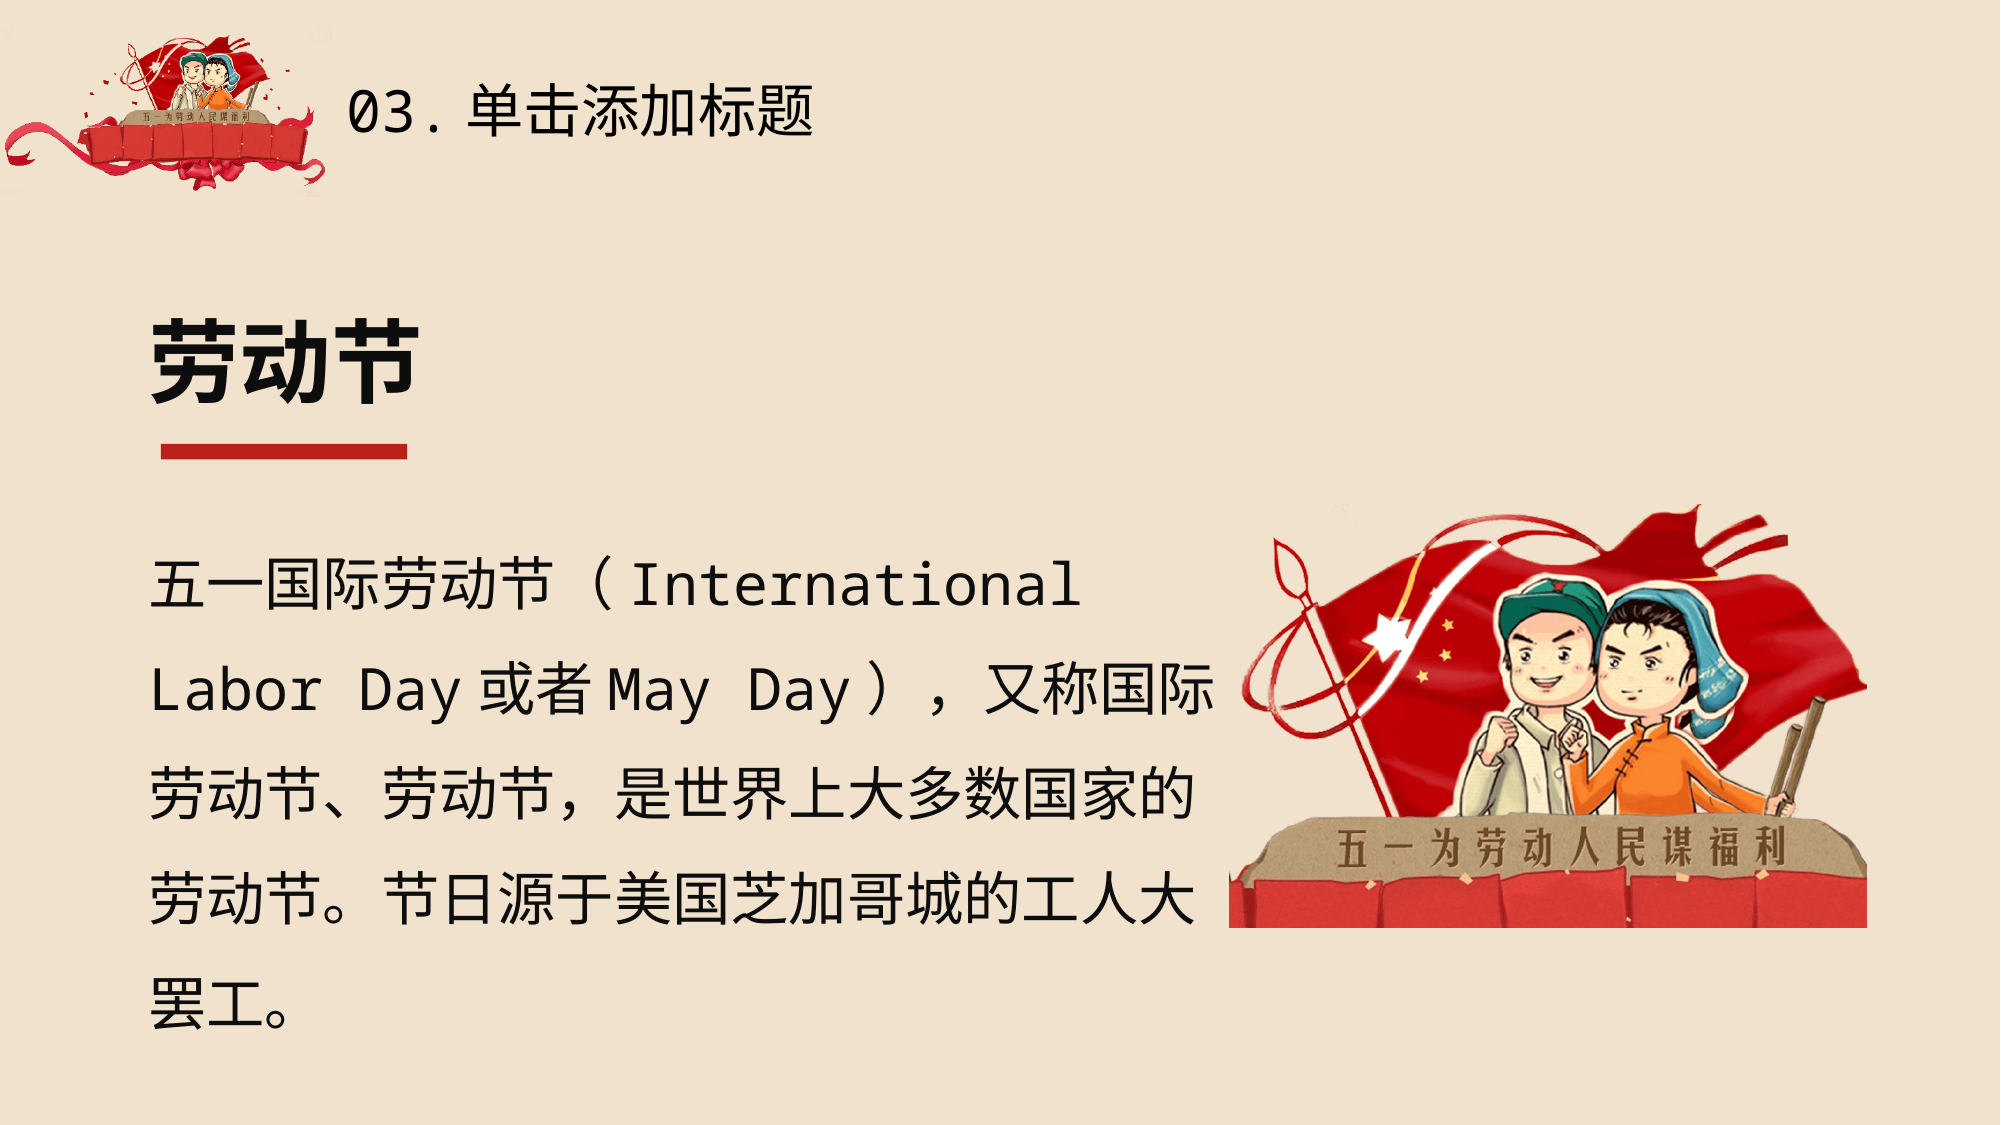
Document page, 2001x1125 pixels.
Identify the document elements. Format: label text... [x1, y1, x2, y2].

text_box 五一国际劳动节（International Labor Day或者May Day），又称国际劳动节、劳动节，是世界上大多数国家的劳动节。节日源于美国芝加哥城的工人大罢工。 [133, 504, 1236, 1045]
text_box [160, 443, 408, 460]
picture [0, 21, 332, 197]
picture [1229, 504, 1867, 928]
text_box 劳动节 [133, 297, 759, 423]
text_box 03.单击添加标题 [332, 66, 1063, 152]
